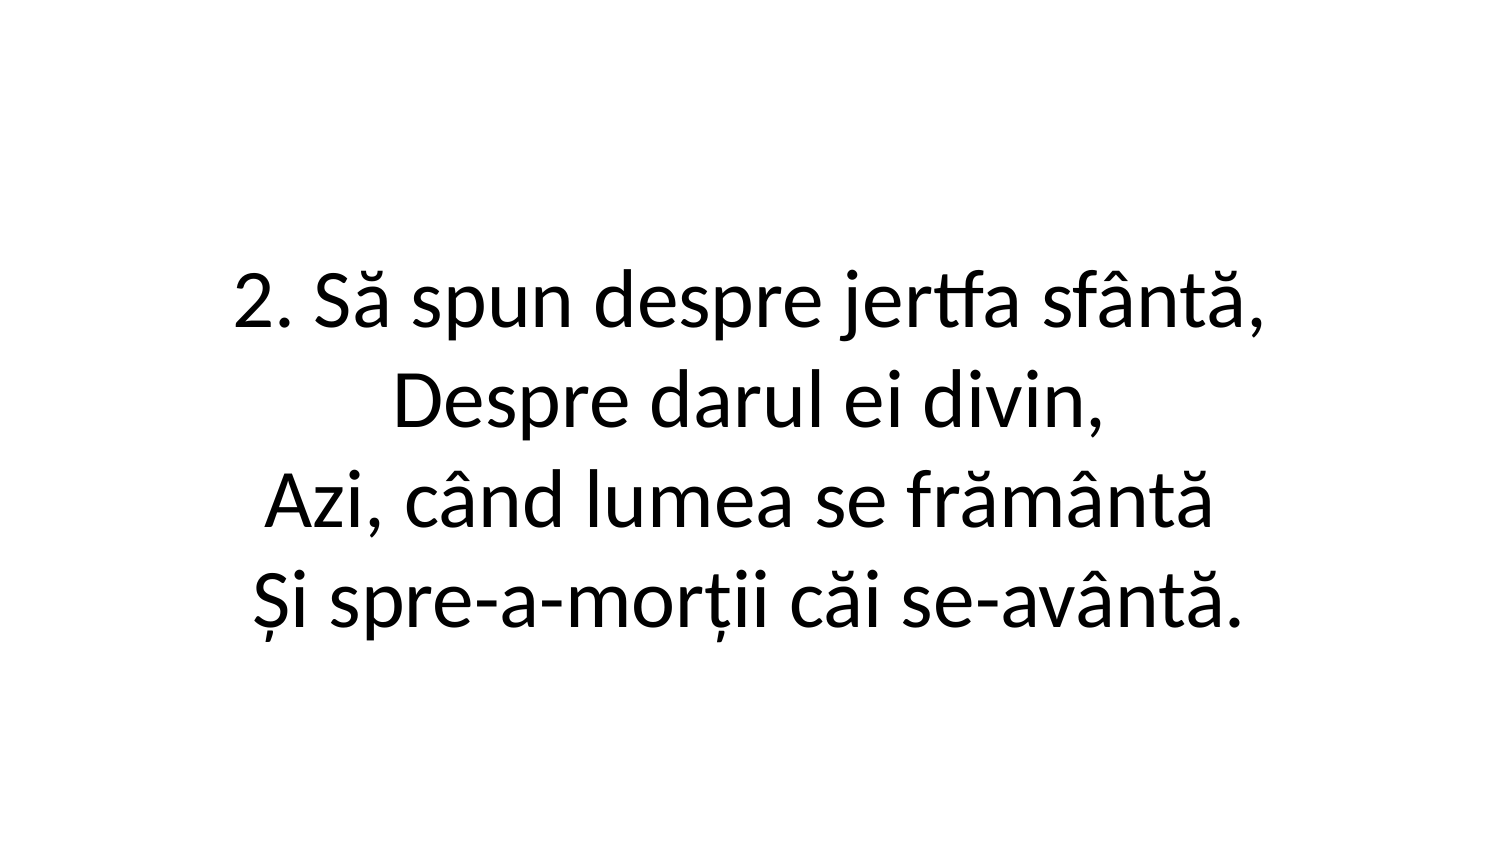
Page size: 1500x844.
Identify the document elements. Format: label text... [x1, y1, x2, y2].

text_box 2. Să spun despre jertfa sfântă, Despre darul ei divin, Azi, când lumea se frământă Și spre-a-morții căi se-avântă. [217, 192, 1283, 652]
